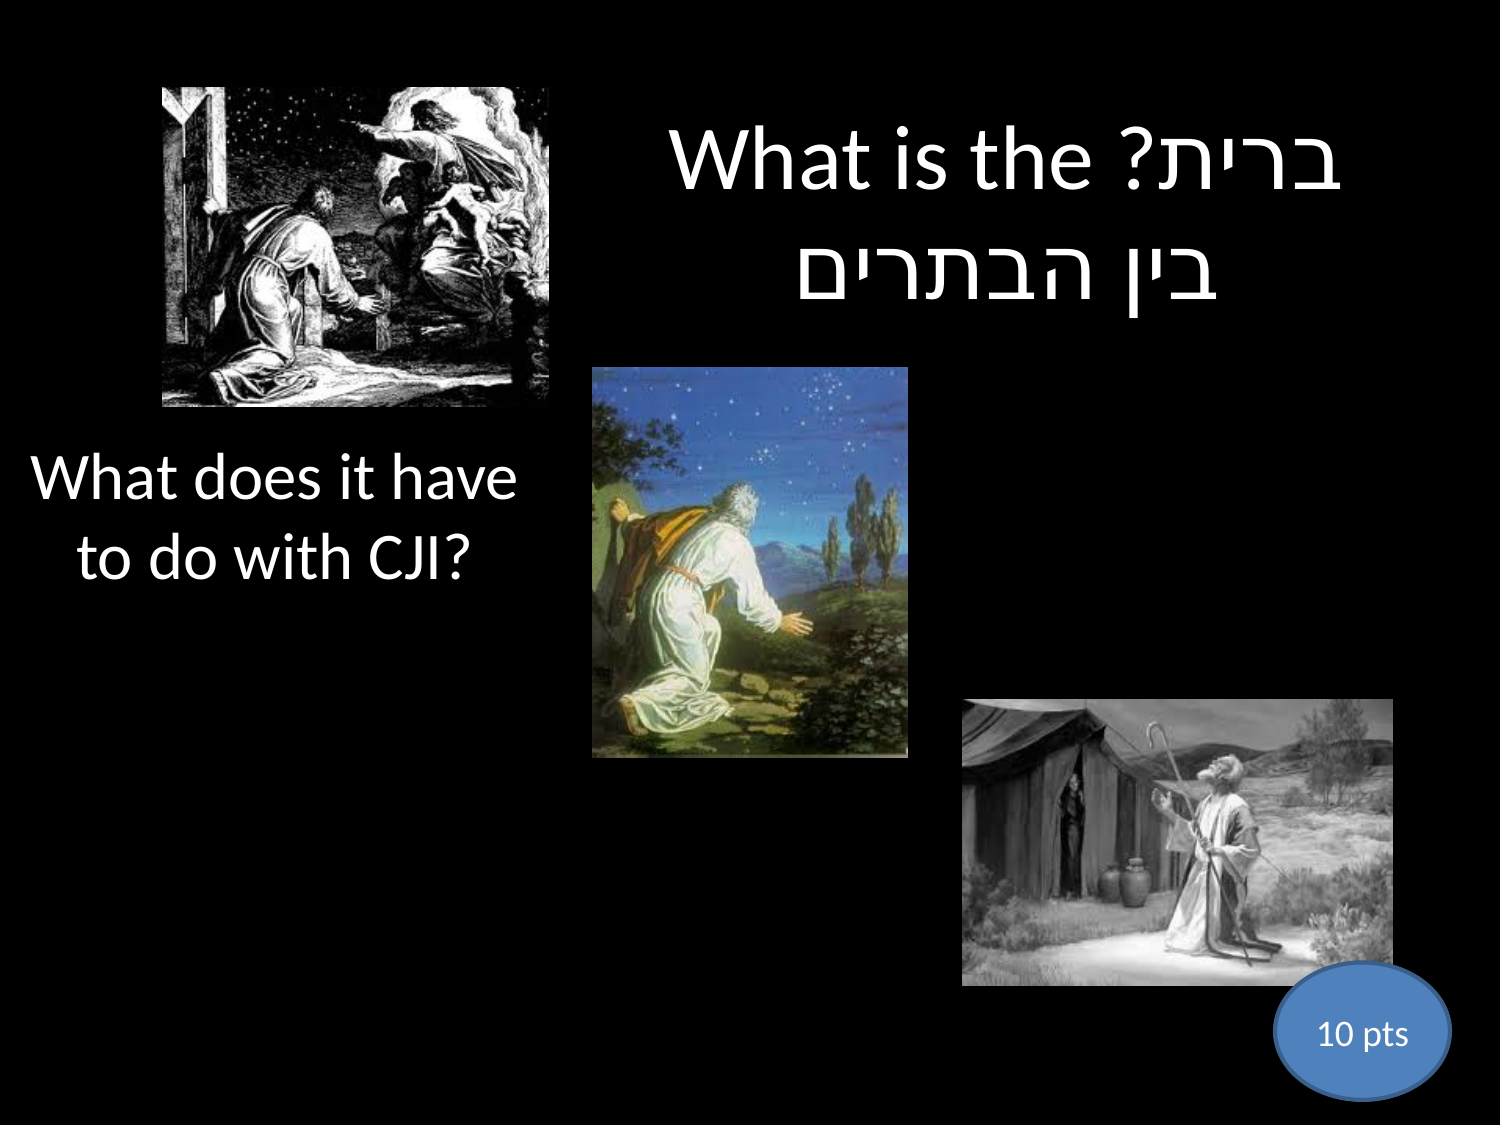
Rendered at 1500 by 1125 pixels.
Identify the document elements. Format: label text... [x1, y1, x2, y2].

picture [162, 87, 549, 407]
title What is the ?ברית בין הבתרים [612, 87, 1400, 329]
picture [591, 366, 909, 759]
subtitle What does it have to do with CJI? [0, 425, 550, 713]
picture [962, 699, 1393, 987]
text_box 10 pts [1272, 965, 1453, 1102]
